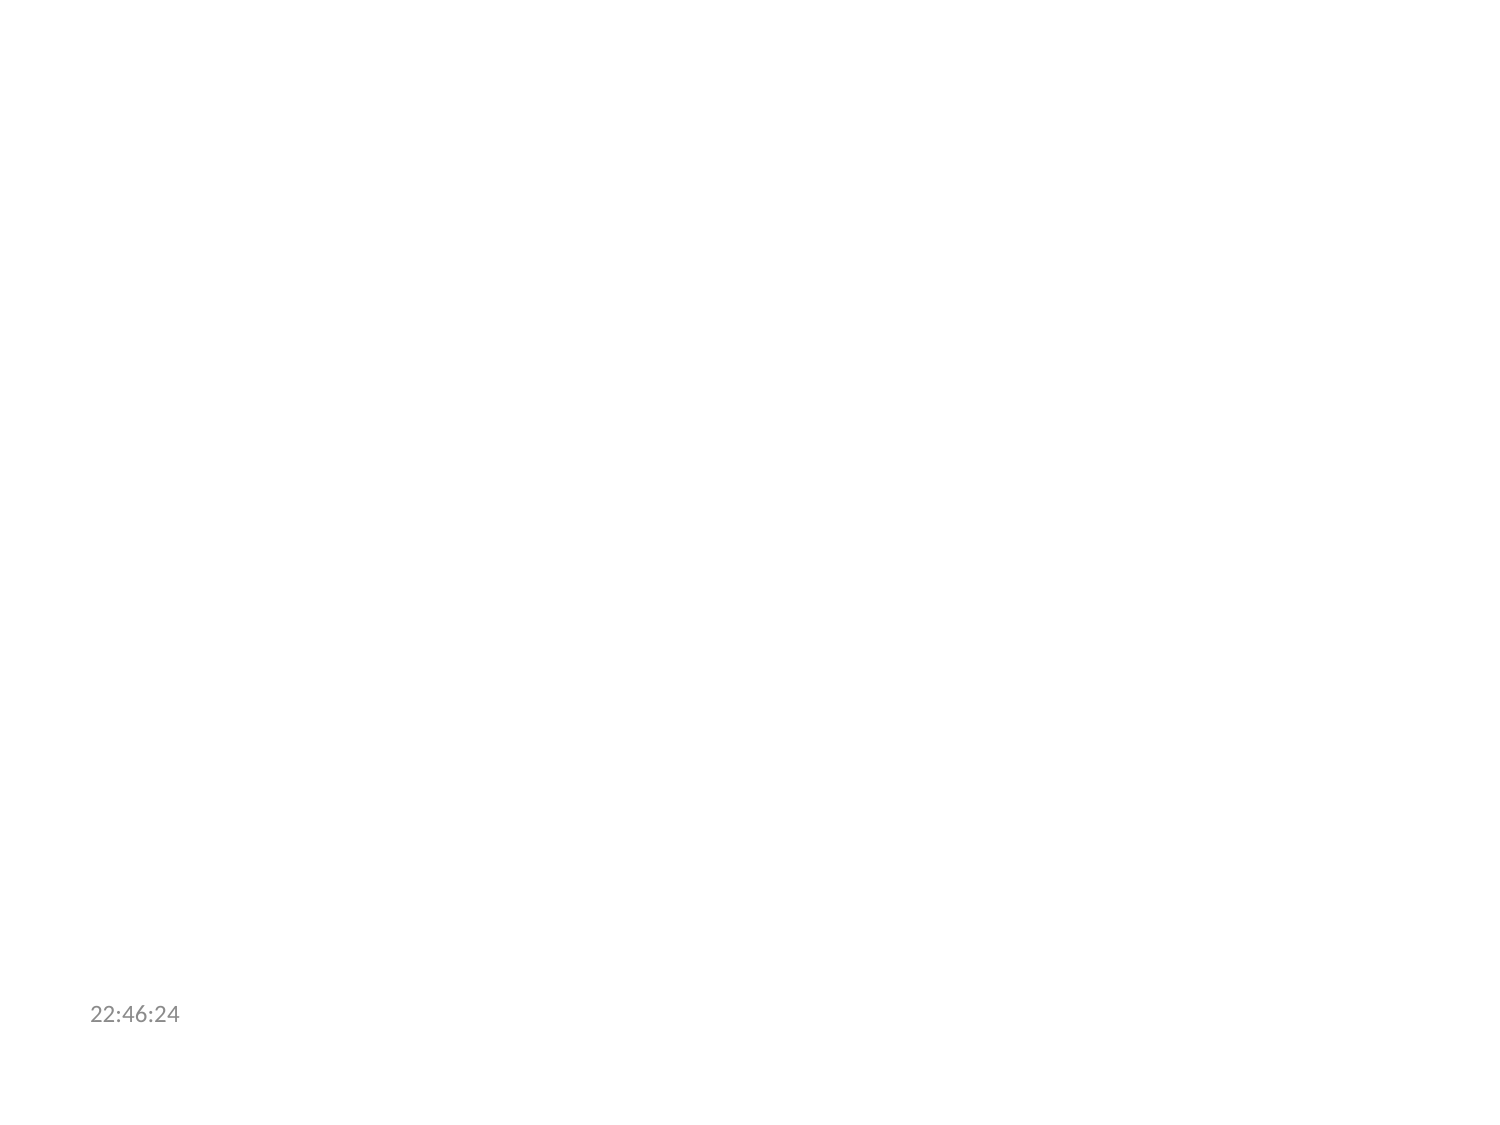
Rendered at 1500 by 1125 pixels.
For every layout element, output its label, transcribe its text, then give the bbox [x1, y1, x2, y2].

text_box 15:35:09 [75, 982, 425, 1043]
